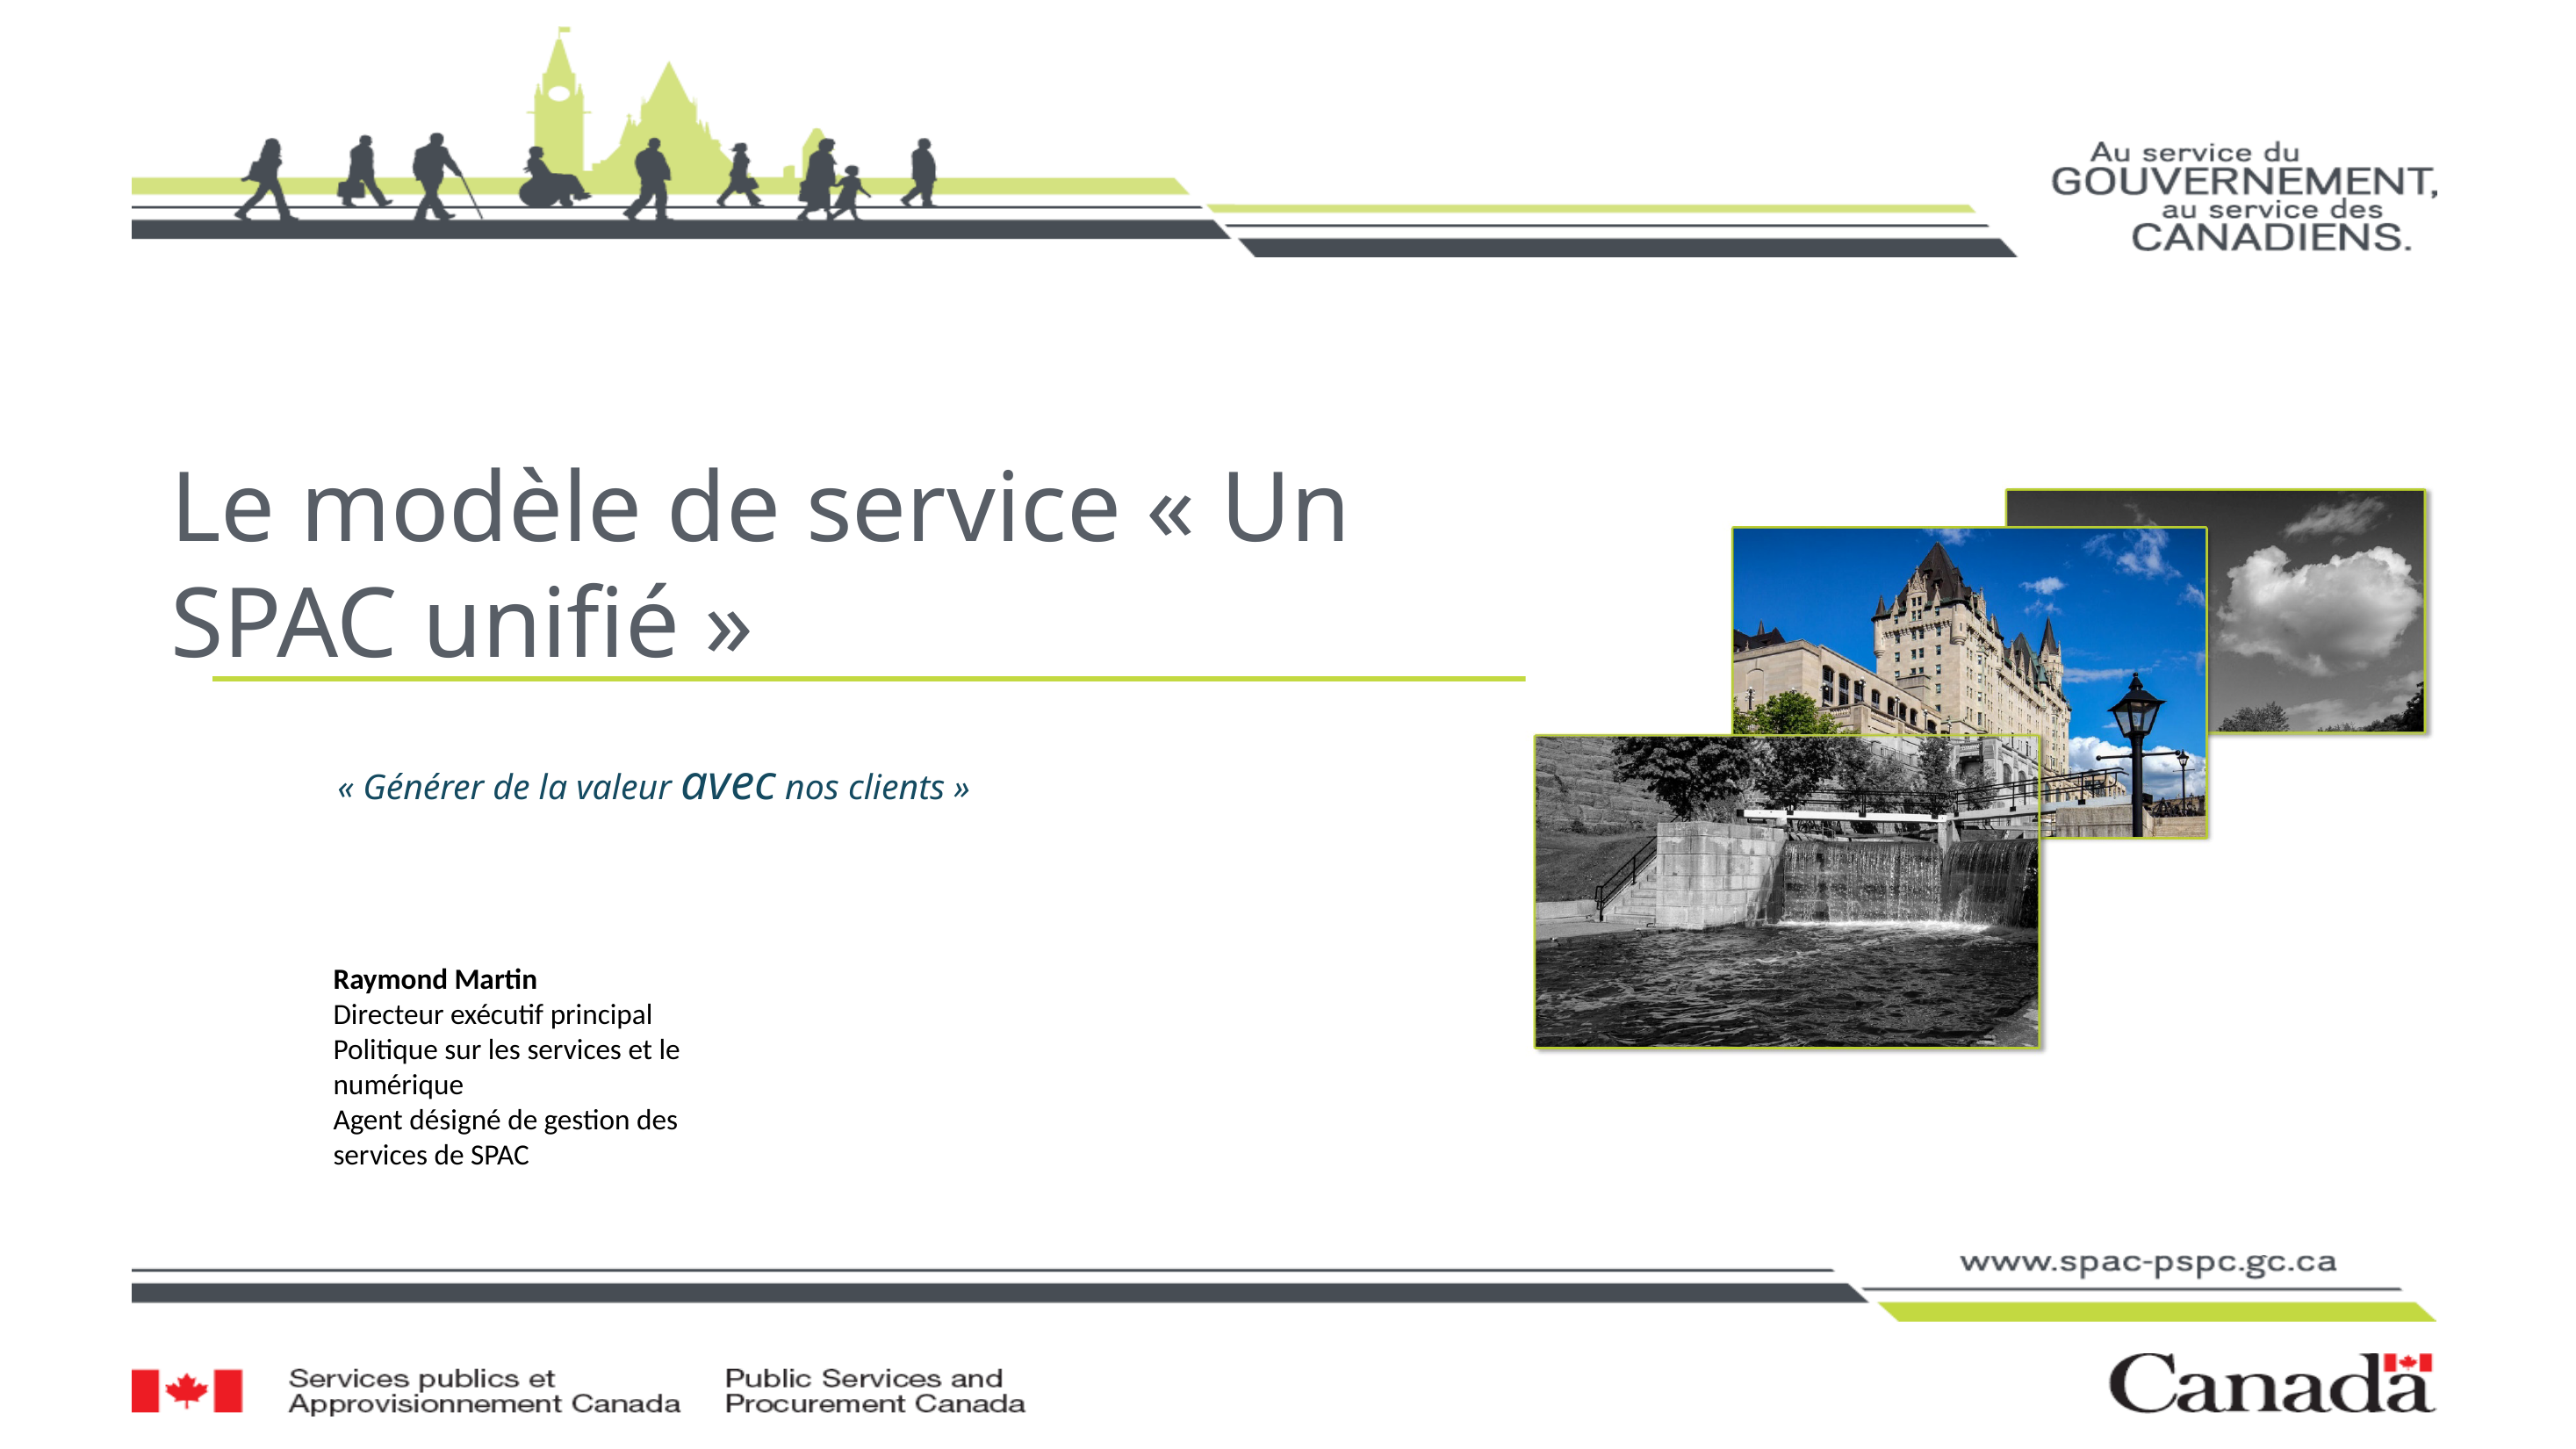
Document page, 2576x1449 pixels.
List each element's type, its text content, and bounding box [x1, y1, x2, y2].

picture [132, 26, 2437, 257]
title Le modèle de service « Un SPAC unifié » [157, 500, 1521, 621]
subtitle « Générer de la valeur avec nos clients » [324, 745, 1027, 817]
picture [132, 1353, 2437, 1417]
text_box Raymond Martin Directeur exécutif principal Politique sur les services et le numérique Agent désigné de gestion des services de SPAC [324, 955, 741, 1120]
picture [132, 1255, 2436, 1322]
picture [1525, 479, 2446, 1062]
